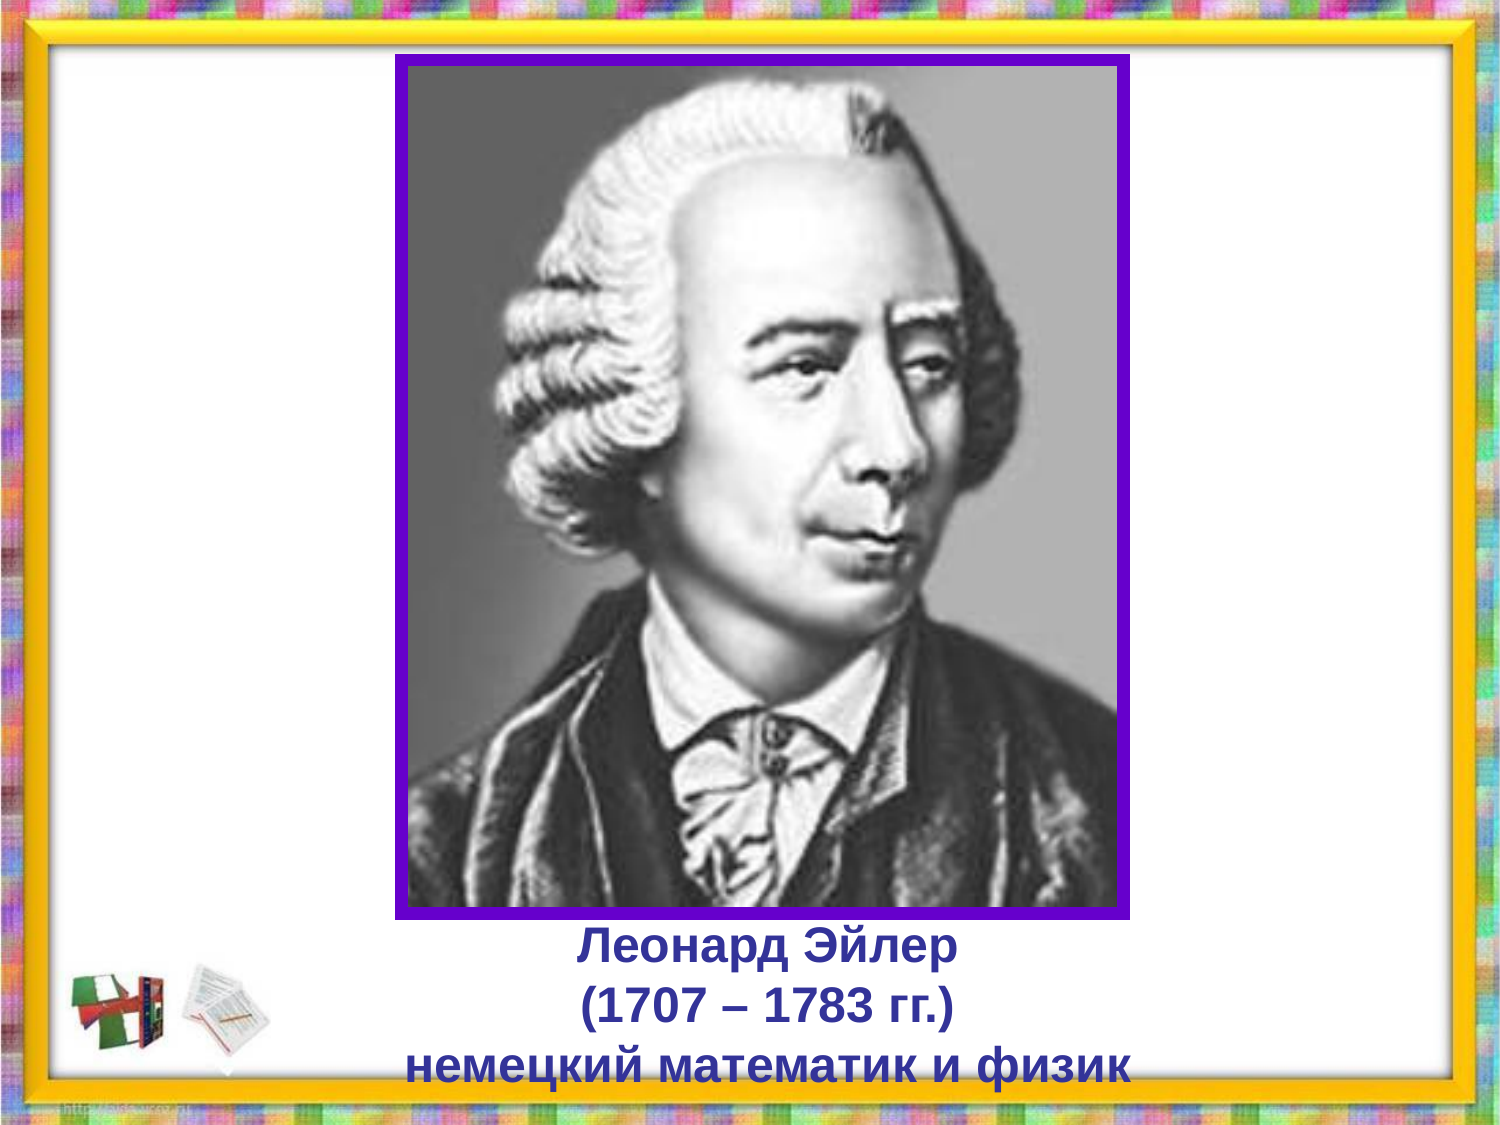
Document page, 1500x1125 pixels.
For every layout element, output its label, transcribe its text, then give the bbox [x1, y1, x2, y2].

text_box Леонард Эйлер (1707 – 1783 гг.) немецкий математик и физик [389, 904, 1147, 1100]
picture [0, 0, 1500, 1125]
